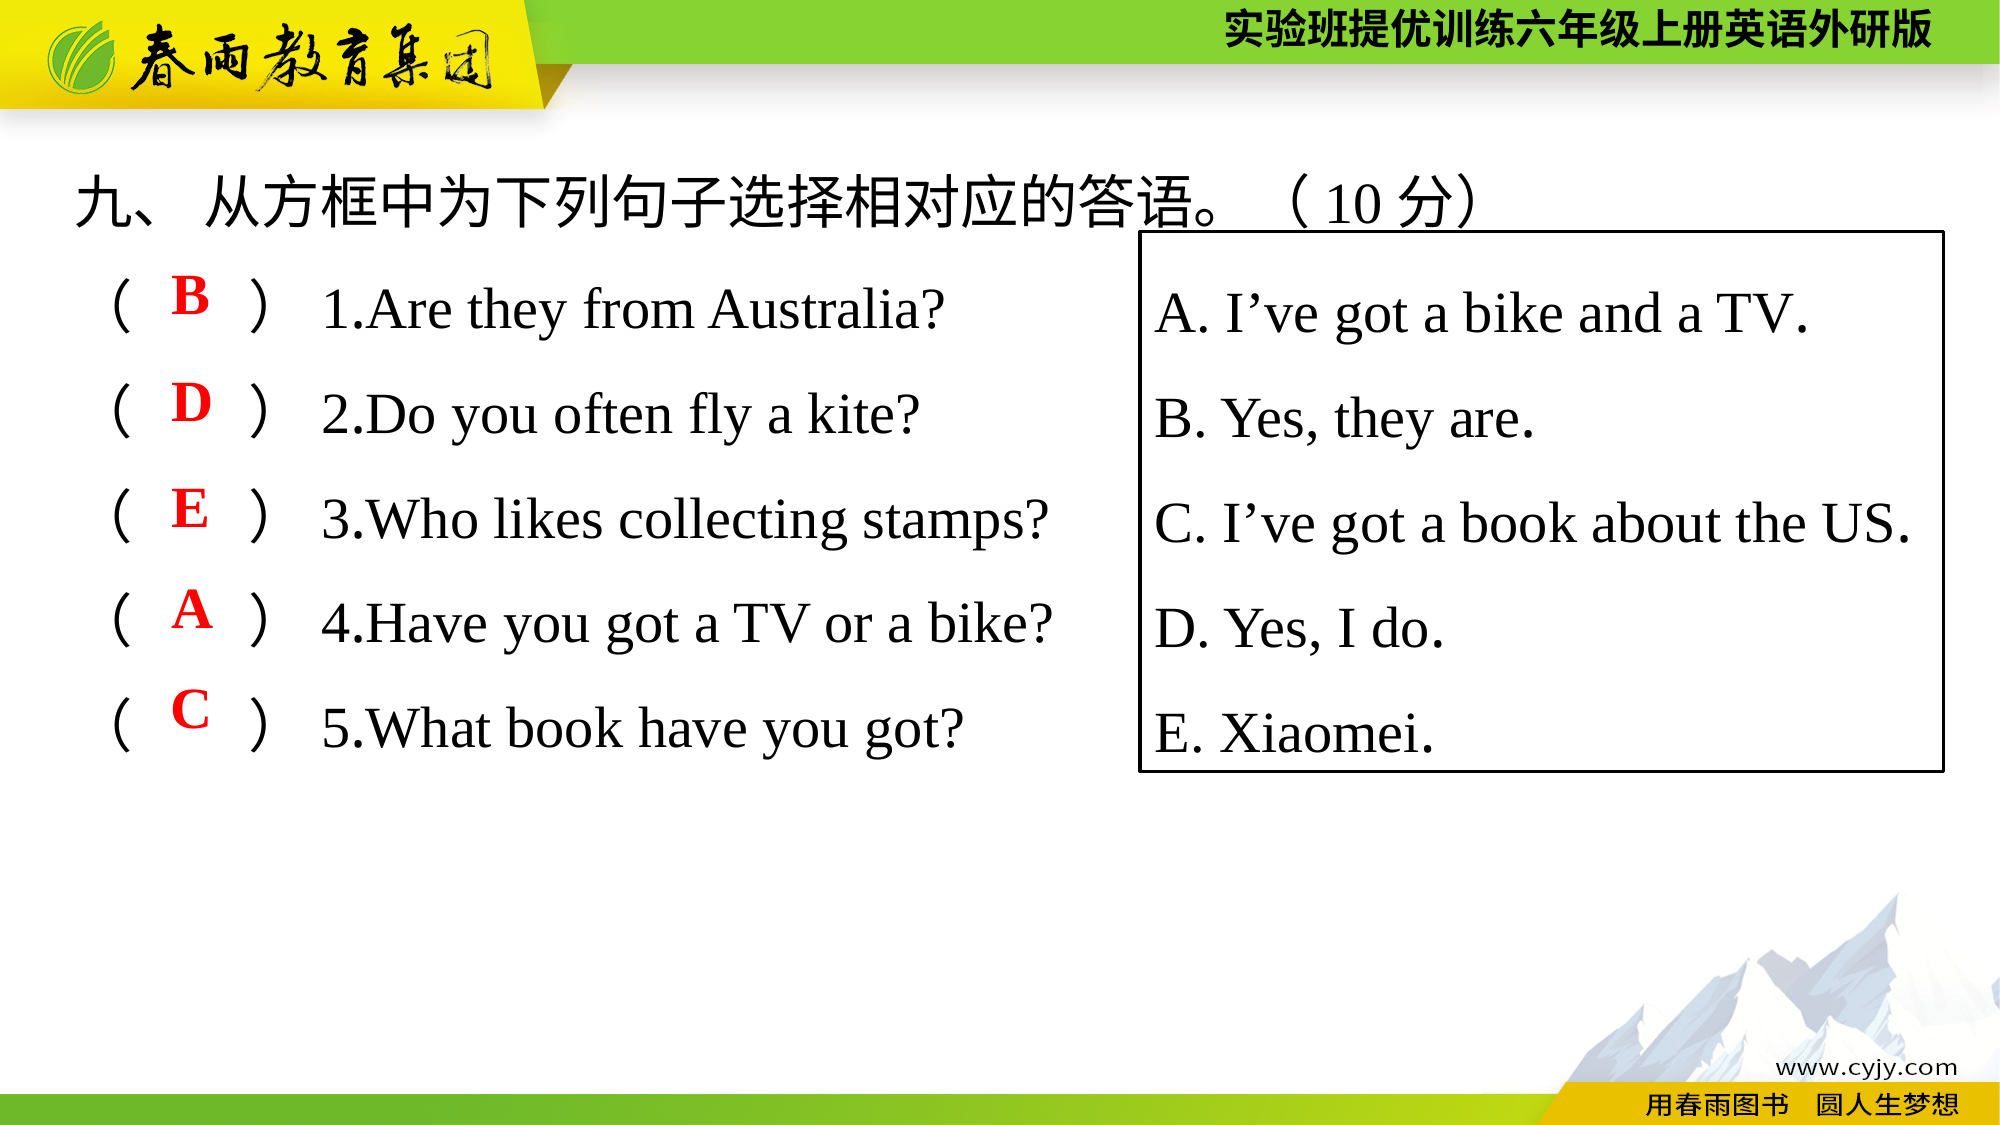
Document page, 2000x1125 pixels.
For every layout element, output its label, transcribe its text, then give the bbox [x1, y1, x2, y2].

text_box C [156, 662, 228, 748]
picture [0, 0, 2000, 1125]
list 九、 从方框中为下列句子选择相对应的答语。（10分） （ ）1.Are they from Australia? （ ）2.Do you often fly a kite? （ ）3.Who likes collecting stamps? （ ）4.Have you got a TV or a bike? （ ）5.What book have you got? [59, 122, 1944, 761]
text_box A [157, 562, 229, 648]
text_box E [156, 461, 226, 547]
text_box B [156, 249, 226, 334]
text_box D [157, 355, 229, 441]
text_box A. I’ve got a bike and a TV. B. Yes, they are. C. I’ve got a book about the US. D. Yes, I do. E. Xiaomei. [1140, 231, 1944, 772]
